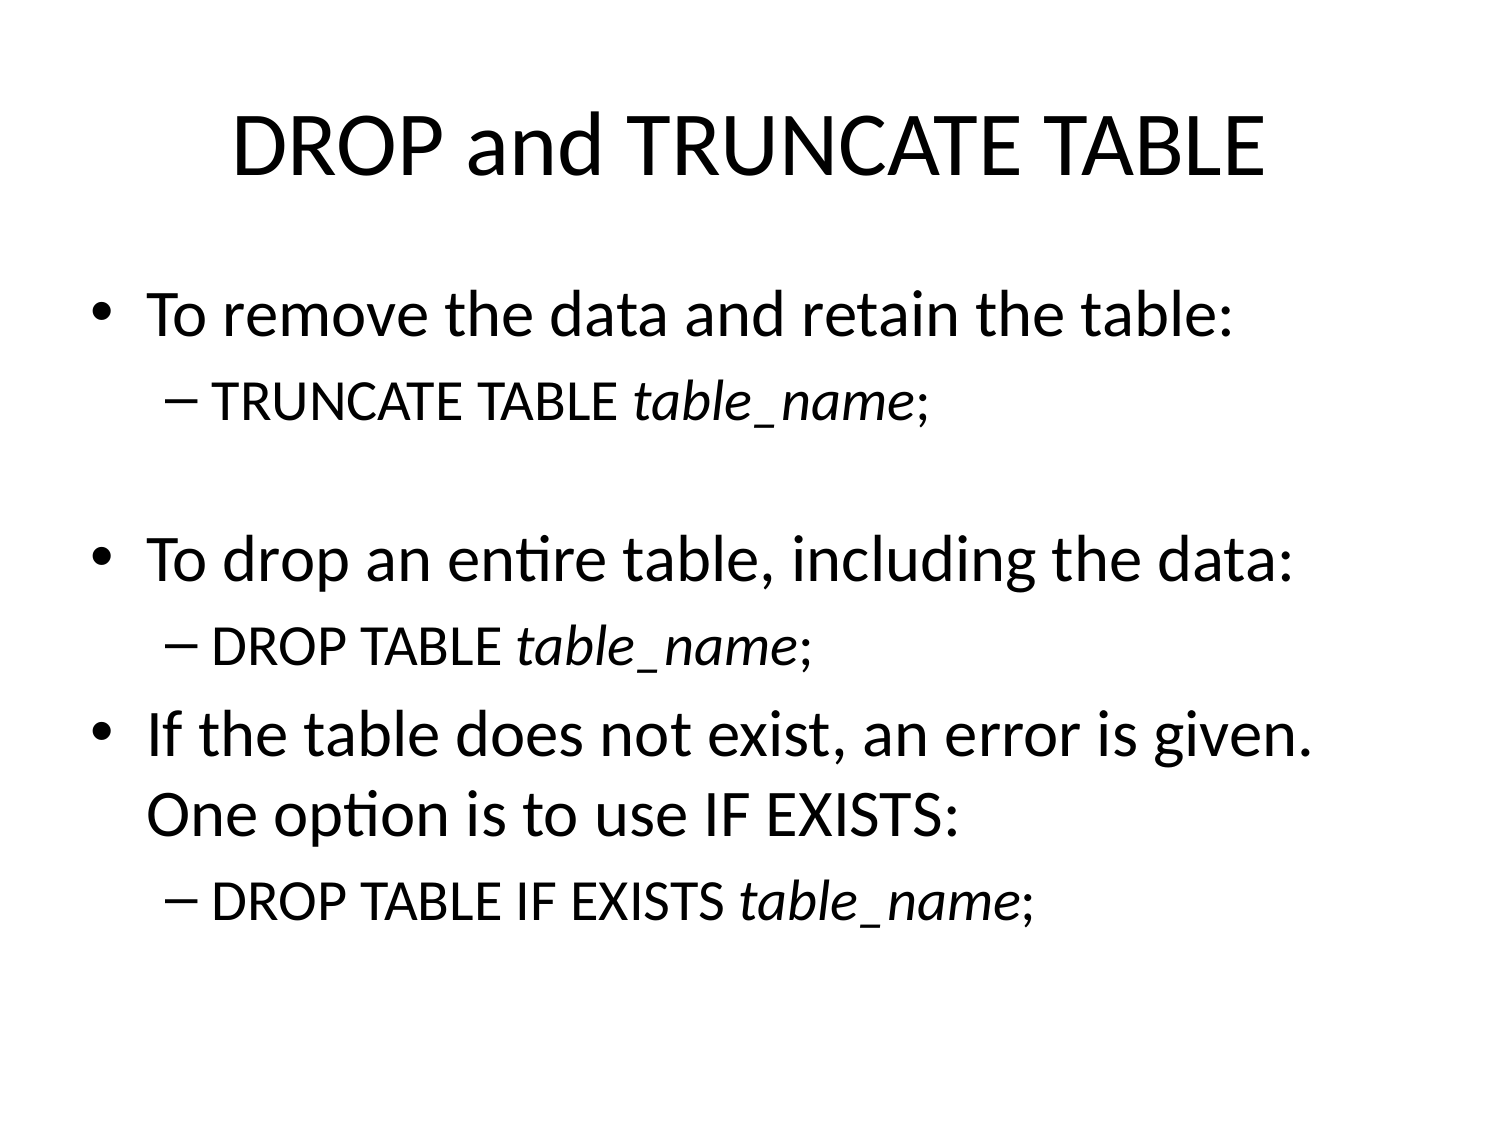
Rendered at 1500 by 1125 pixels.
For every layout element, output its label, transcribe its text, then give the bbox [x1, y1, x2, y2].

title DROP and TRUNCATE TABLE [75, 45, 1425, 233]
list To remove the data and retain the table: TRUNCATE TABLE table_name; To drop an entire table, including the data: DROP TABLE table_name; If the table does not exist, an error is given. One option is to use IF EXISTS: DROP TABLE IF EXISTS table_name; [75, 262, 1425, 1005]
